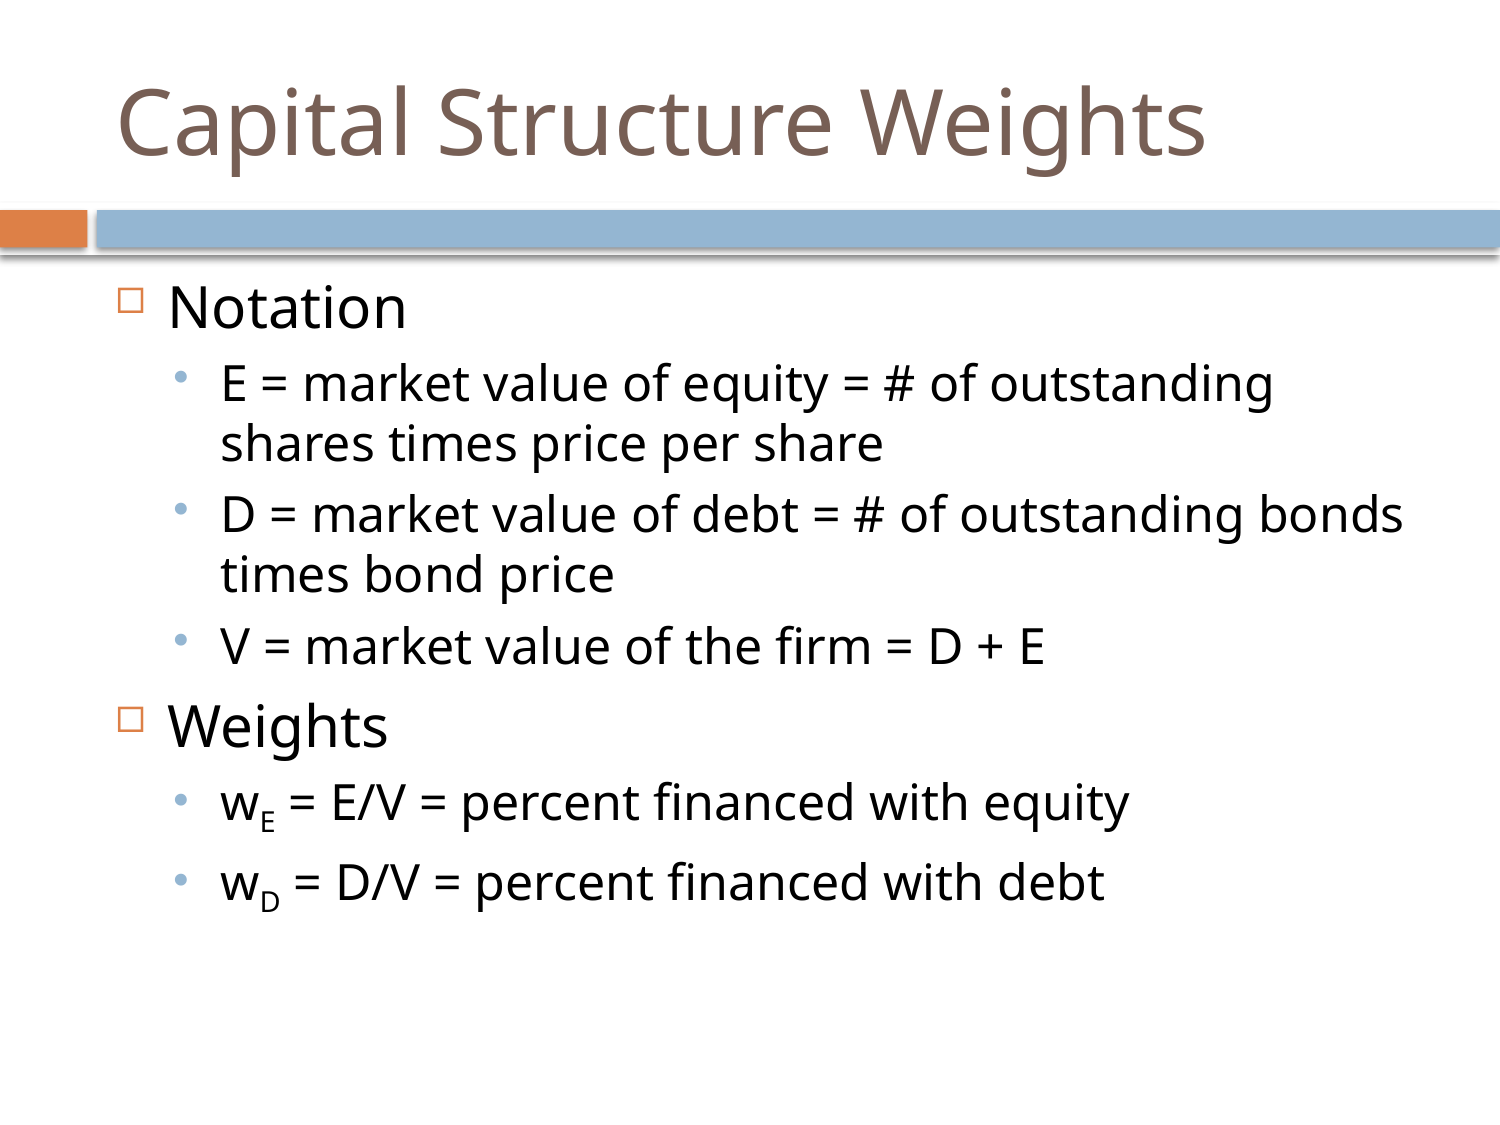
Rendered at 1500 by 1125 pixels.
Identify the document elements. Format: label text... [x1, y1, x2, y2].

list Notation E = market value of equity = # of outstanding shares times price per share D = market value of debt = # of outstanding bonds times bond price V = market value of the firm = D + E Weights wE = E/V = percent financed with equity wD = D/V = percent financed with debt [100, 262, 1438, 1000]
title Capital Structure Weights [100, 37, 1438, 200]
